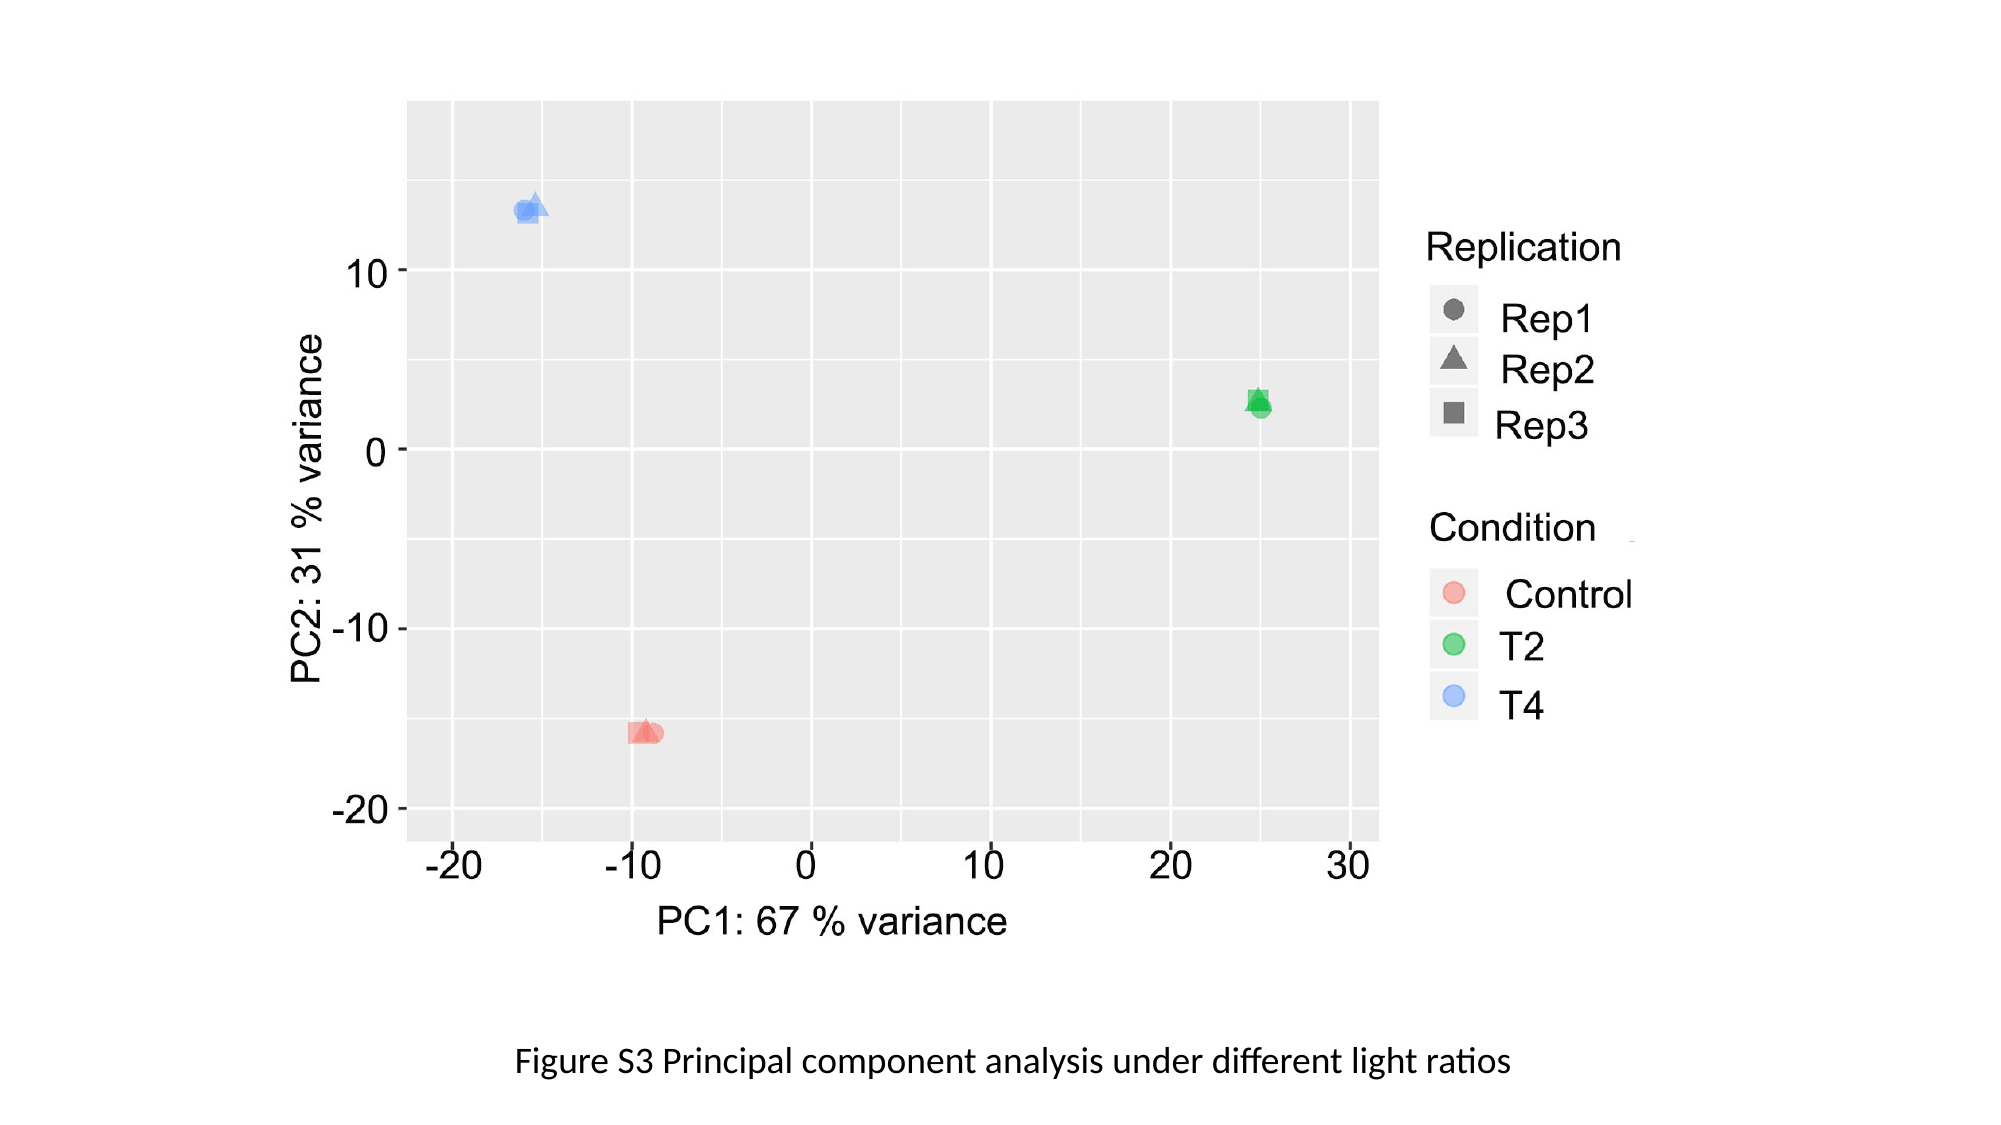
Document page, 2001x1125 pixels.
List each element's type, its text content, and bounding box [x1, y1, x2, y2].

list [255, 82, 1760, 976]
text_box Figure S3 Principal component analysis under different light ratios [500, 1028, 1859, 1088]
